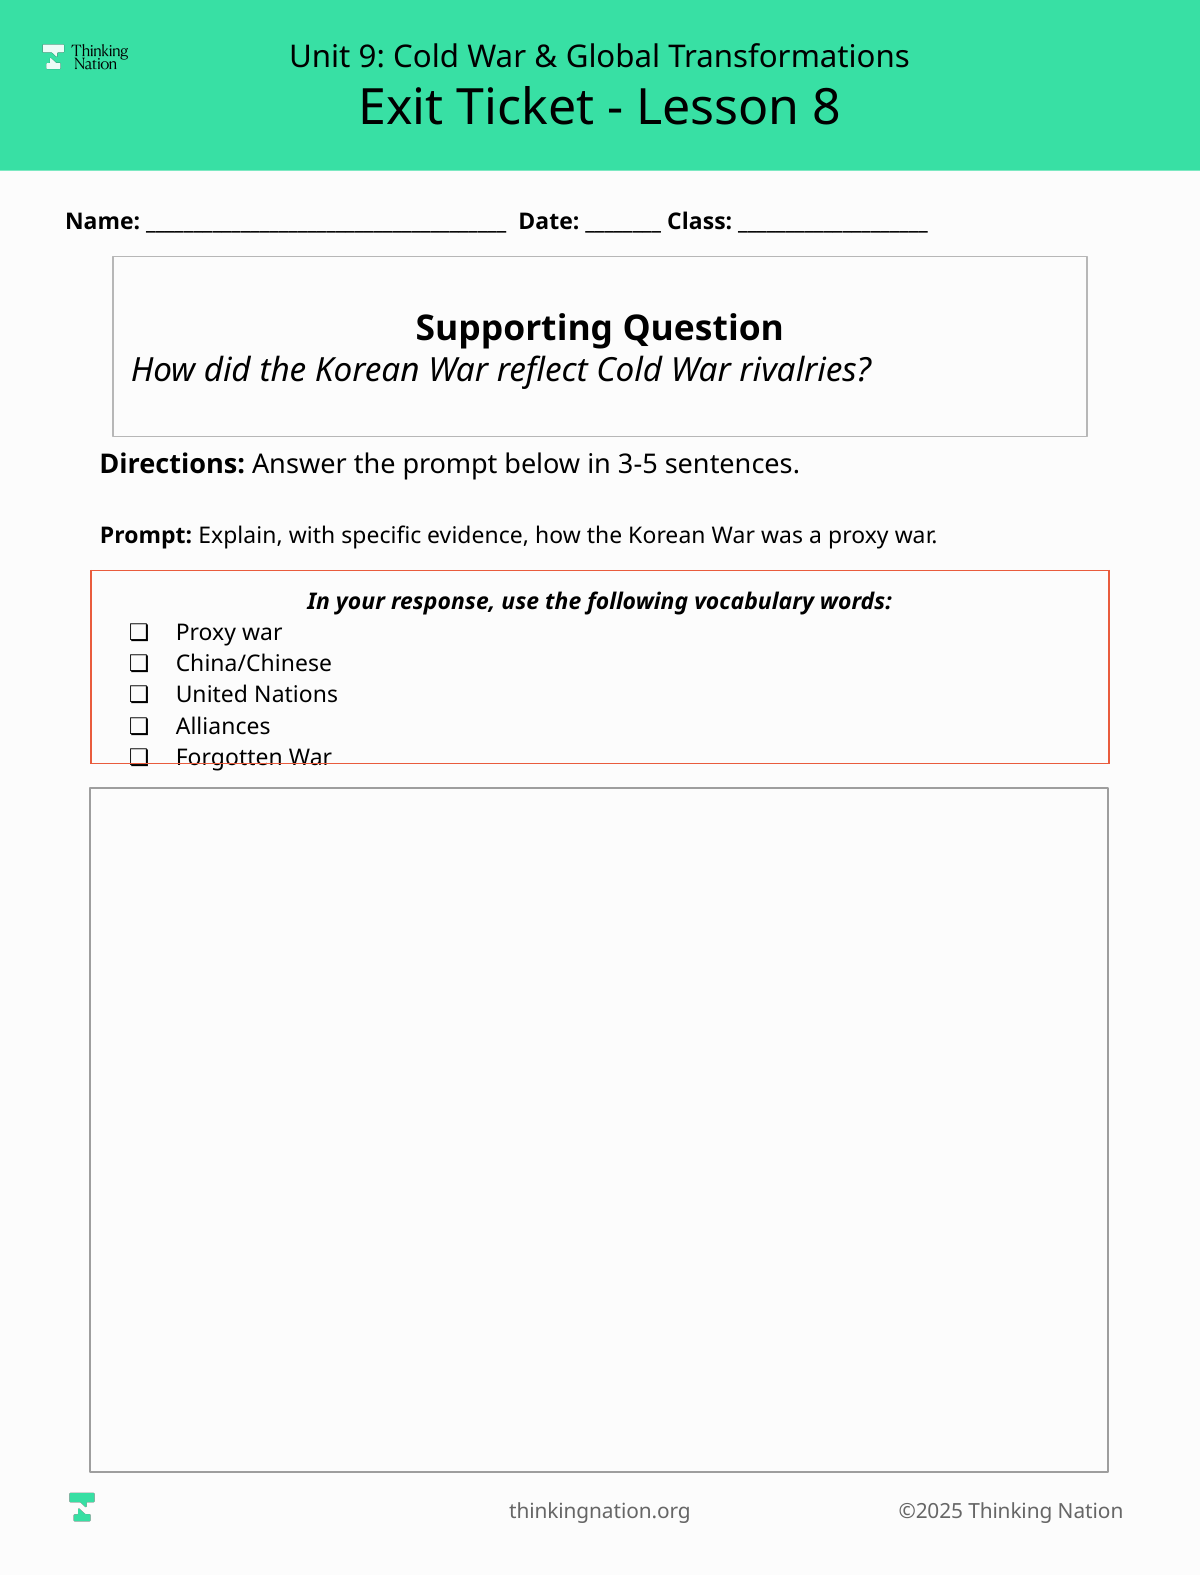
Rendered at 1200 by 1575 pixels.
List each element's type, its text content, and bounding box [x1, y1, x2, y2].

text_box thinkingnation.org [457, 1483, 742, 1532]
text_box Unit 9: Cold War & Global Transformations Exit Ticket - Lesson 8 [0, 0, 1200, 171]
text_box Prompt: Explain, with specific evidence, how the Korean War was a proxy war. [85, 506, 1104, 562]
text_box Supporting Question How did the Korean War reflect Cold War rivalries? [112, 256, 1088, 437]
text_box Directions: Answer the prompt below in 3-5 sentences. [85, 432, 1144, 494]
picture [61, 1486, 103, 1528]
text_box ©2025 Thinking Nation [854, 1483, 1139, 1532]
text_box Name: ______________________________________ Date: ________ Class: ____________________ [50, 192, 1149, 250]
picture [33, 35, 131, 77]
text_box [90, 787, 1109, 1473]
table_header In your response, use the following vocabulary words: Proxy war China/Chinese United Nations Alliances Forgotten War [92, 571, 1108, 763]
